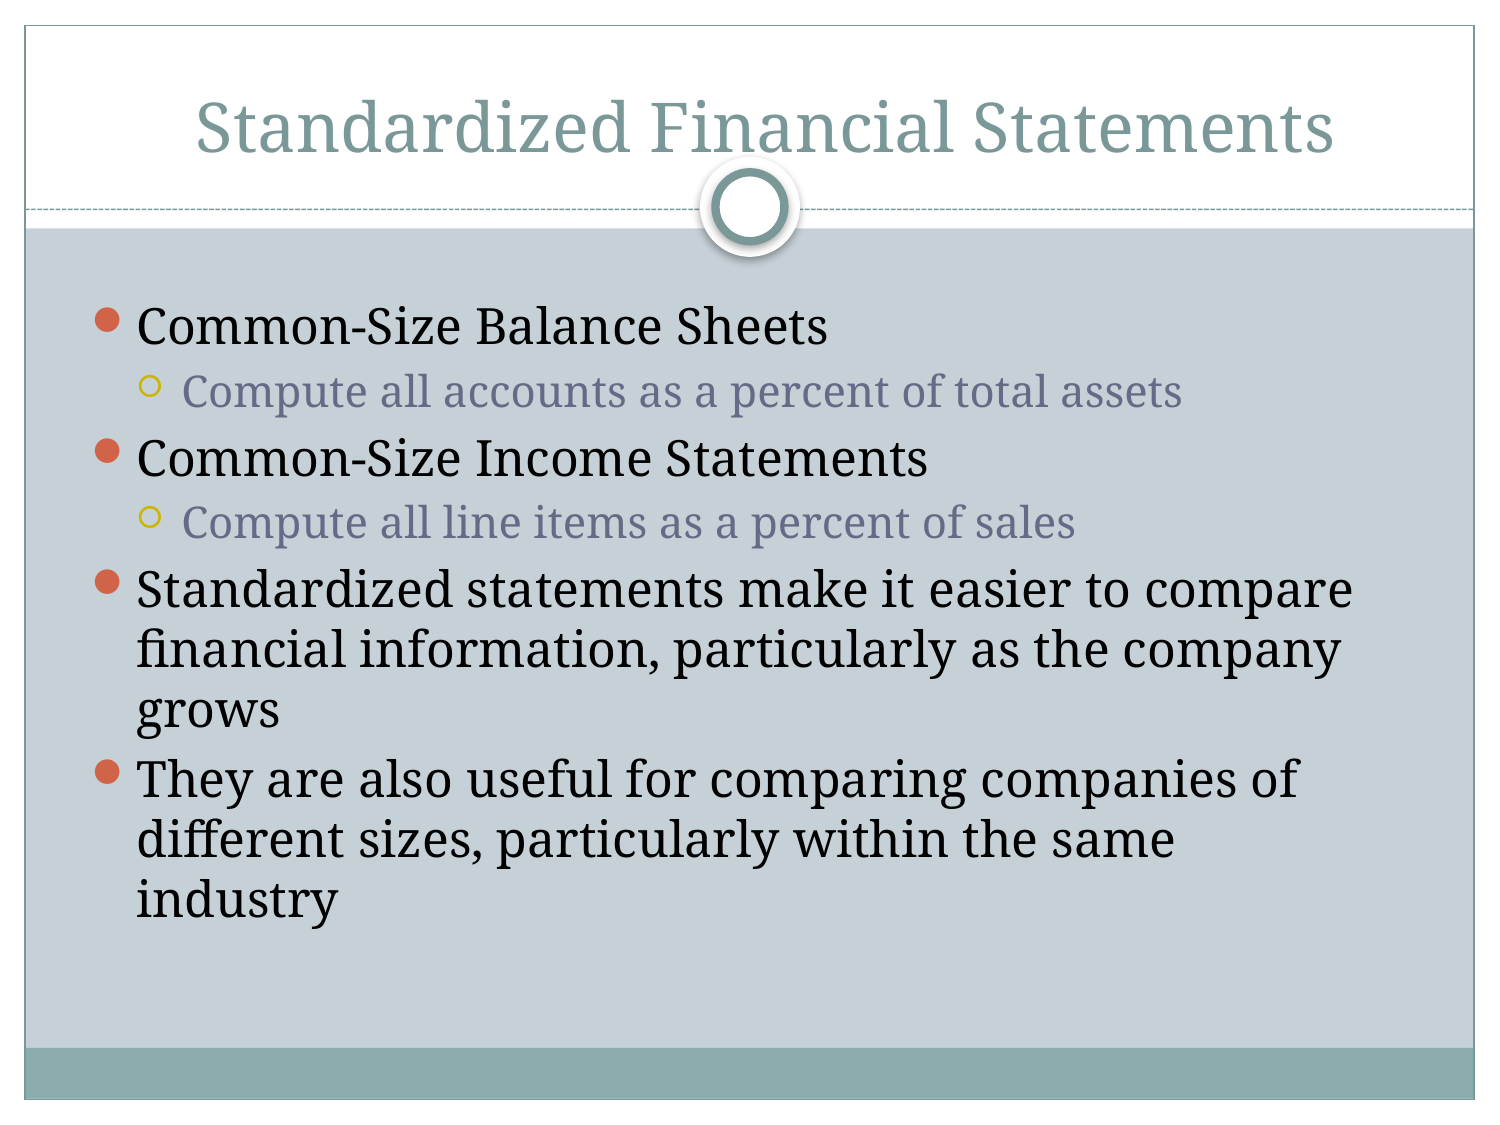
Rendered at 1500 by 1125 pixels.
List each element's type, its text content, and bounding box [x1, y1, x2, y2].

text_box Common-Size Balance Sheets Compute all accounts as a percent of total assets Common-Size Income Statements Compute all line items as a percent of sales Standardized statements make it easier to compare financial information, particularly as the company grows They are also useful for comparing companies of different sizes, particularly within the same industry [76, 287, 1400, 1031]
title Standardized Financial Statements [171, 54, 1362, 174]
